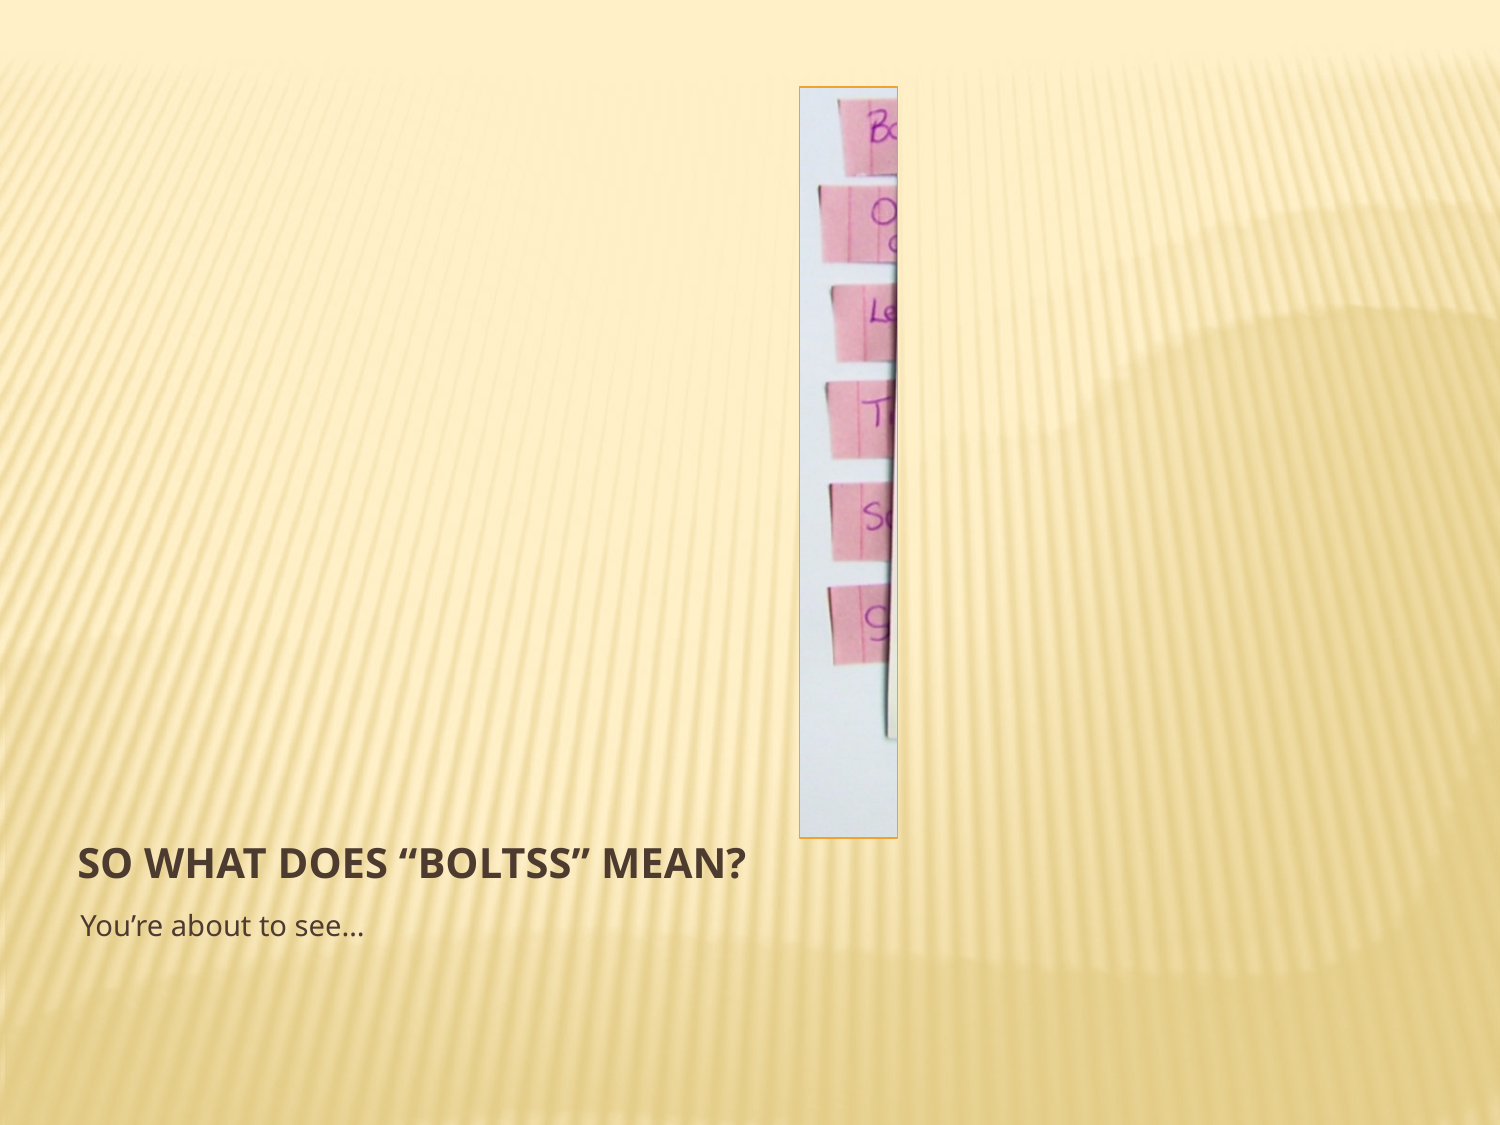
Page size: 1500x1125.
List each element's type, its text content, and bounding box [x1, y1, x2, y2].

title So What does “BOLTSS” mean? [62, 819, 1025, 905]
picture [799, 87, 898, 838]
list You’re about to see… [62, 907, 1025, 1034]
